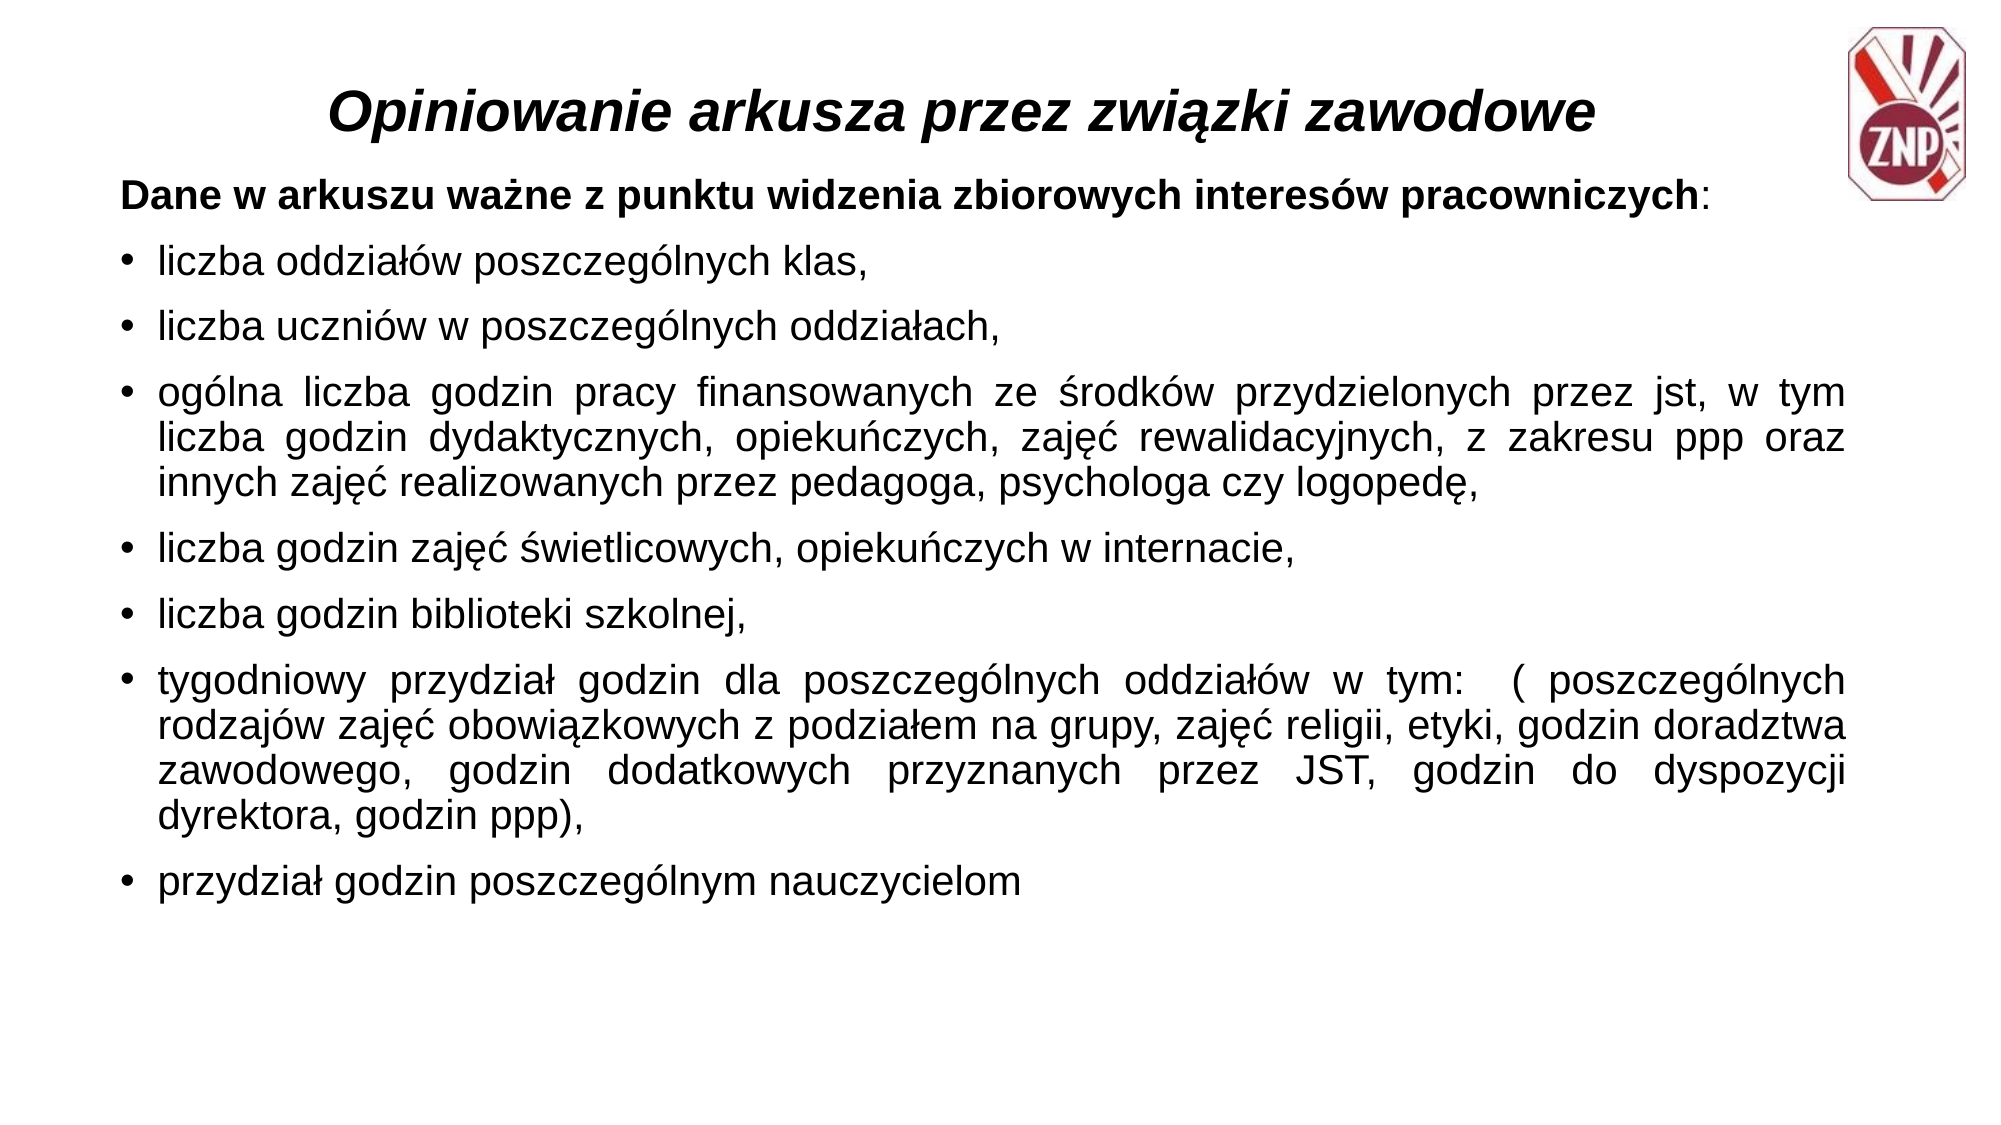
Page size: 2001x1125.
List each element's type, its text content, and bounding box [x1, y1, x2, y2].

list Dane w arkuszu ważne z punktu widzenia zbiorowych interesów pracowniczych: liczba oddziałów poszczególnych klas, liczba uczniów w poszczególnych oddziałach, ogólna liczba godzin pracy finansowanych ze środków przydzielonych przez jst, w tym liczba godzin dydaktycznych, opiekuńczych, zajęć rewalidacyjnych, z zakresu ppp oraz innych zajęć realizowanych przez pedagoga, psychologa czy logopedę, liczba godzin zajęć świetlicowych, opiekuńczych w internacie, liczba godzin biblioteki szkolnej, tygodniowy przydział godzin dla poszczególnych oddziałów w tym: ( poszczególnych rodzajów zajęć obowiązkowych z podziałem na grupy, zajęć religii, etyki, godzin doradztwa zawodowego, godzin dodatkowych przyznanych przez JST, godzin do dyspozycji dyrektora, godzin ppp), przydział godzin poszczególnym nauczycielom [105, 165, 1863, 1014]
picture [1848, 27, 1966, 201]
title Opiniowanie arkusza przez związki zawodowe [62, 59, 1848, 166]
